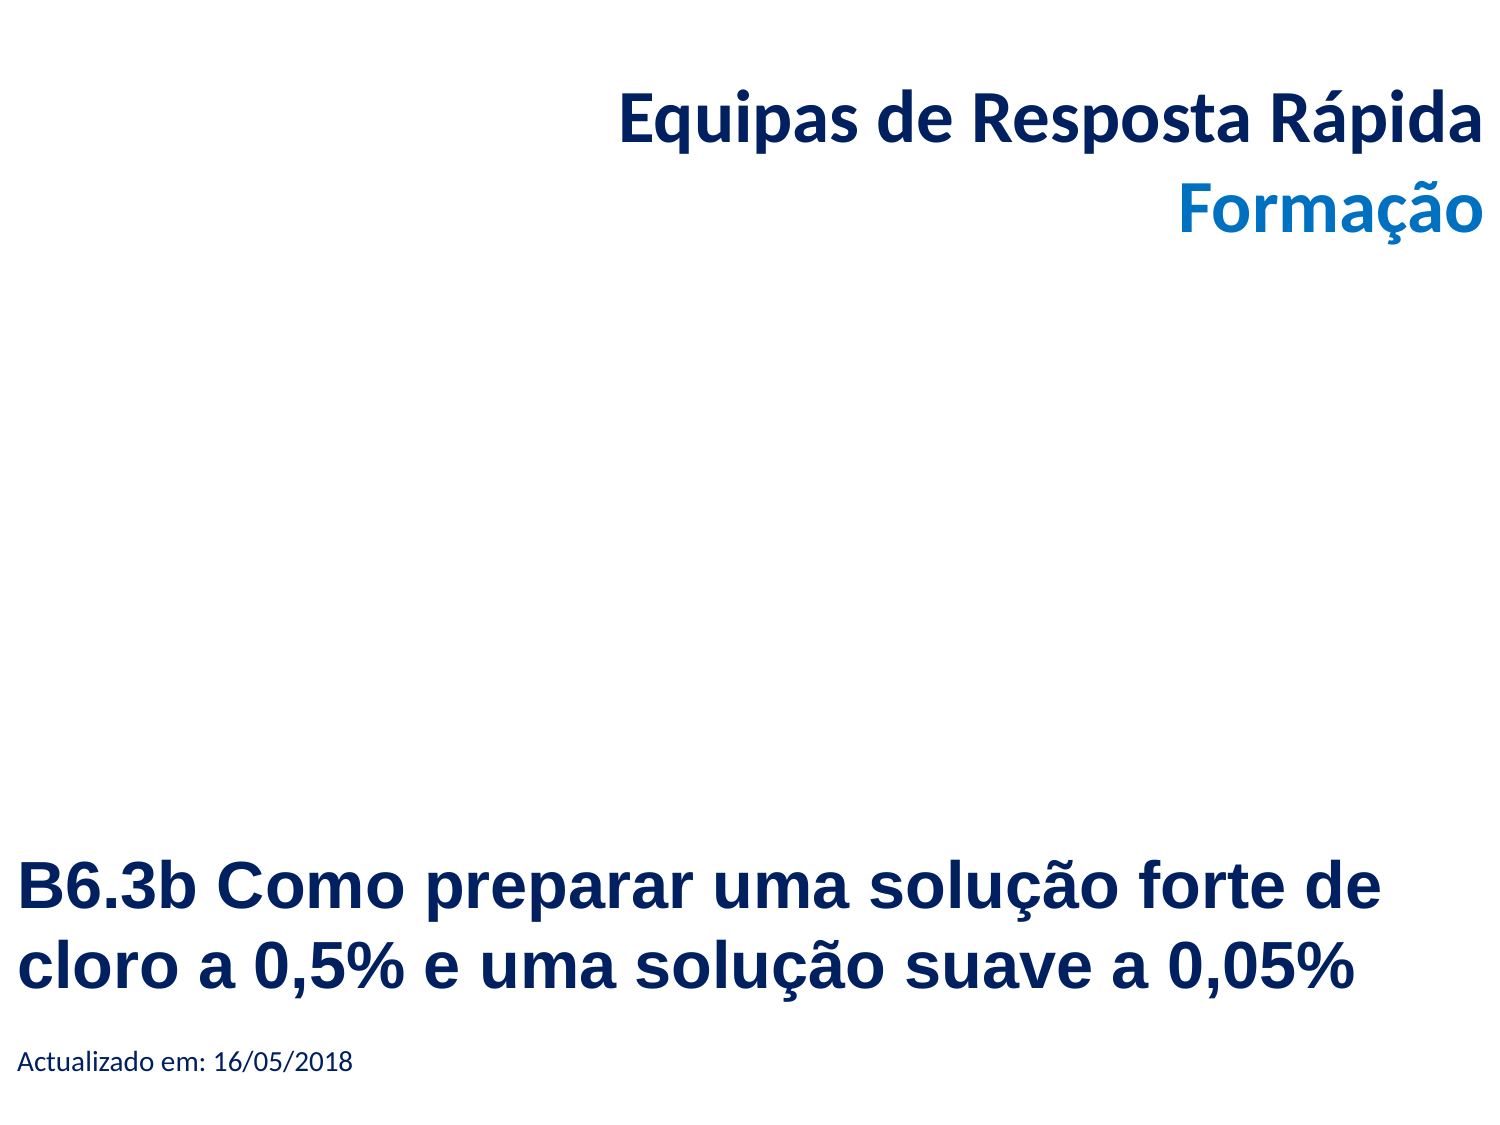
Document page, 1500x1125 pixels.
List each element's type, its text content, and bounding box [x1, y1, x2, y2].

title Equipas de Resposta Rápida Formação [530, 13, 1500, 302]
text_box B6.3b Como preparar uma solução forte de cloro a 0,5% e uma solução suave a 0,05% [9, 834, 1410, 1010]
text_box Actualizado em: 16/05/2018 [2, 1034, 369, 1085]
